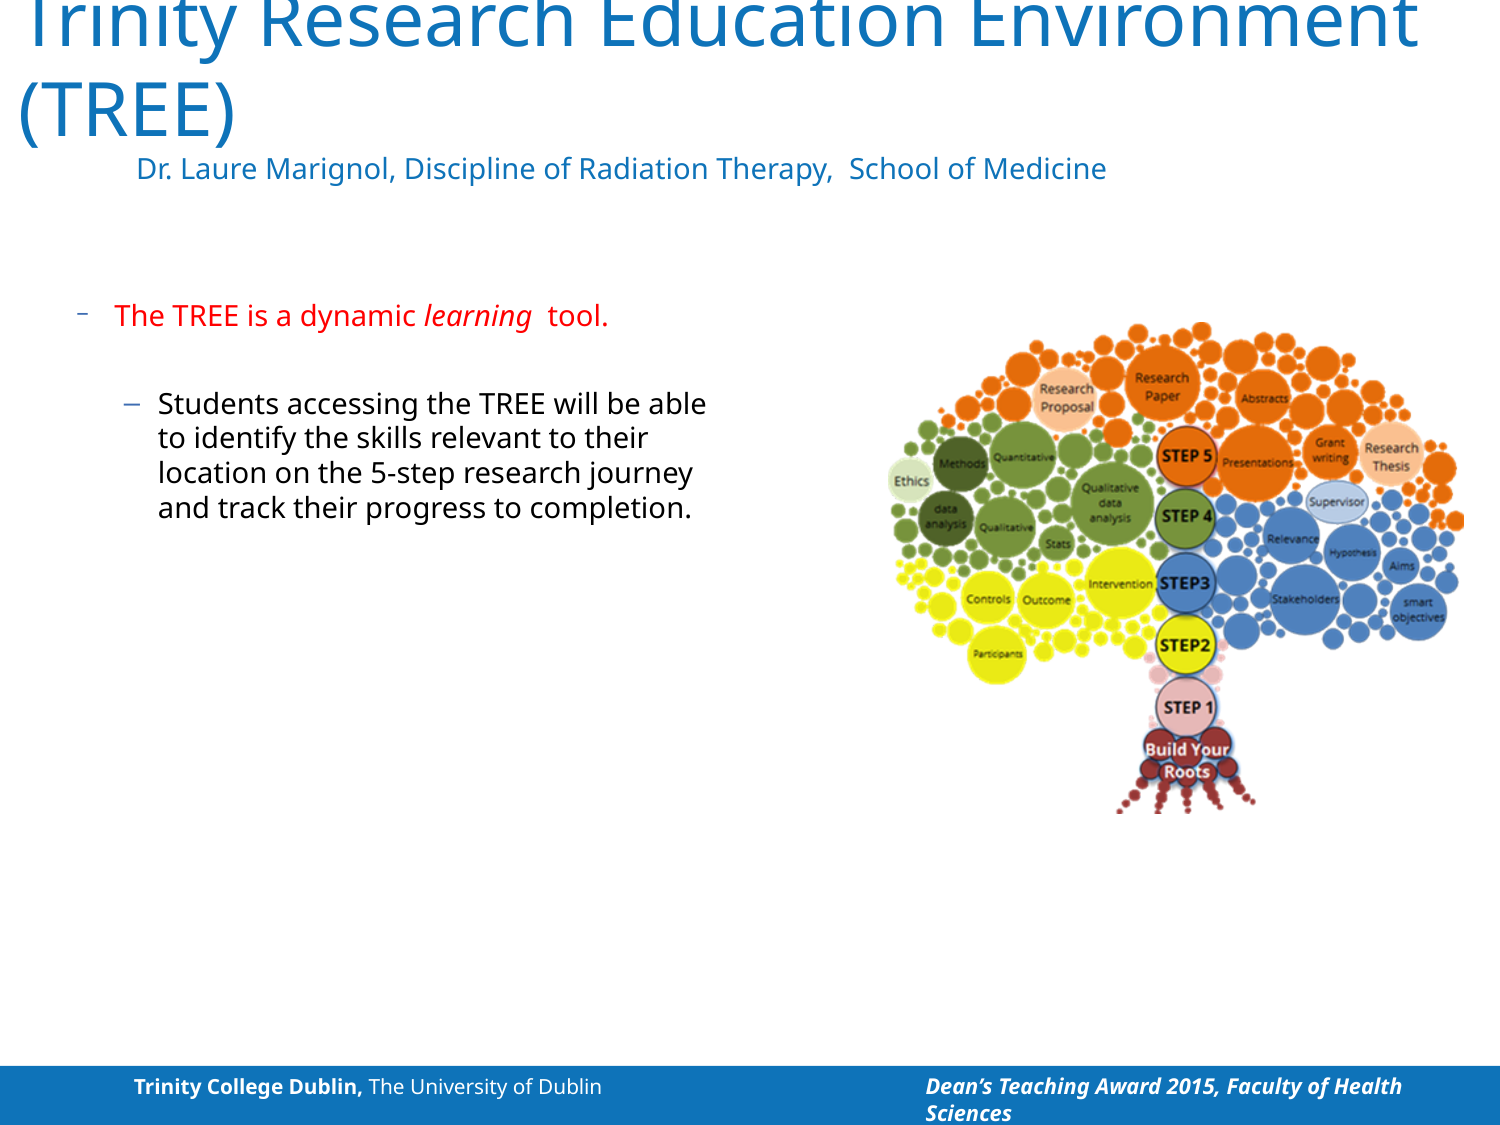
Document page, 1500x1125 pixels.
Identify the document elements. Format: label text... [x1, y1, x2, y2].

list Dr. Laure Marignol, Discipline of Radiation Therapy, School of Medicine [135, 149, 1367, 196]
text_box The TREE is a dynamic learning tool. Students accessing the TREE will be able to identify the skills relevant to their location on the 5-step research journey and track their progress to completion. [75, 297, 731, 961]
text_box Dean’s Teaching Award 2015, Faculty of Health Sciences [910, 1065, 1500, 1125]
list [53, 253, 811, 908]
title Trinity Research Education Environment (TREE) [18, 59, 1500, 152]
picture [888, 322, 1464, 814]
